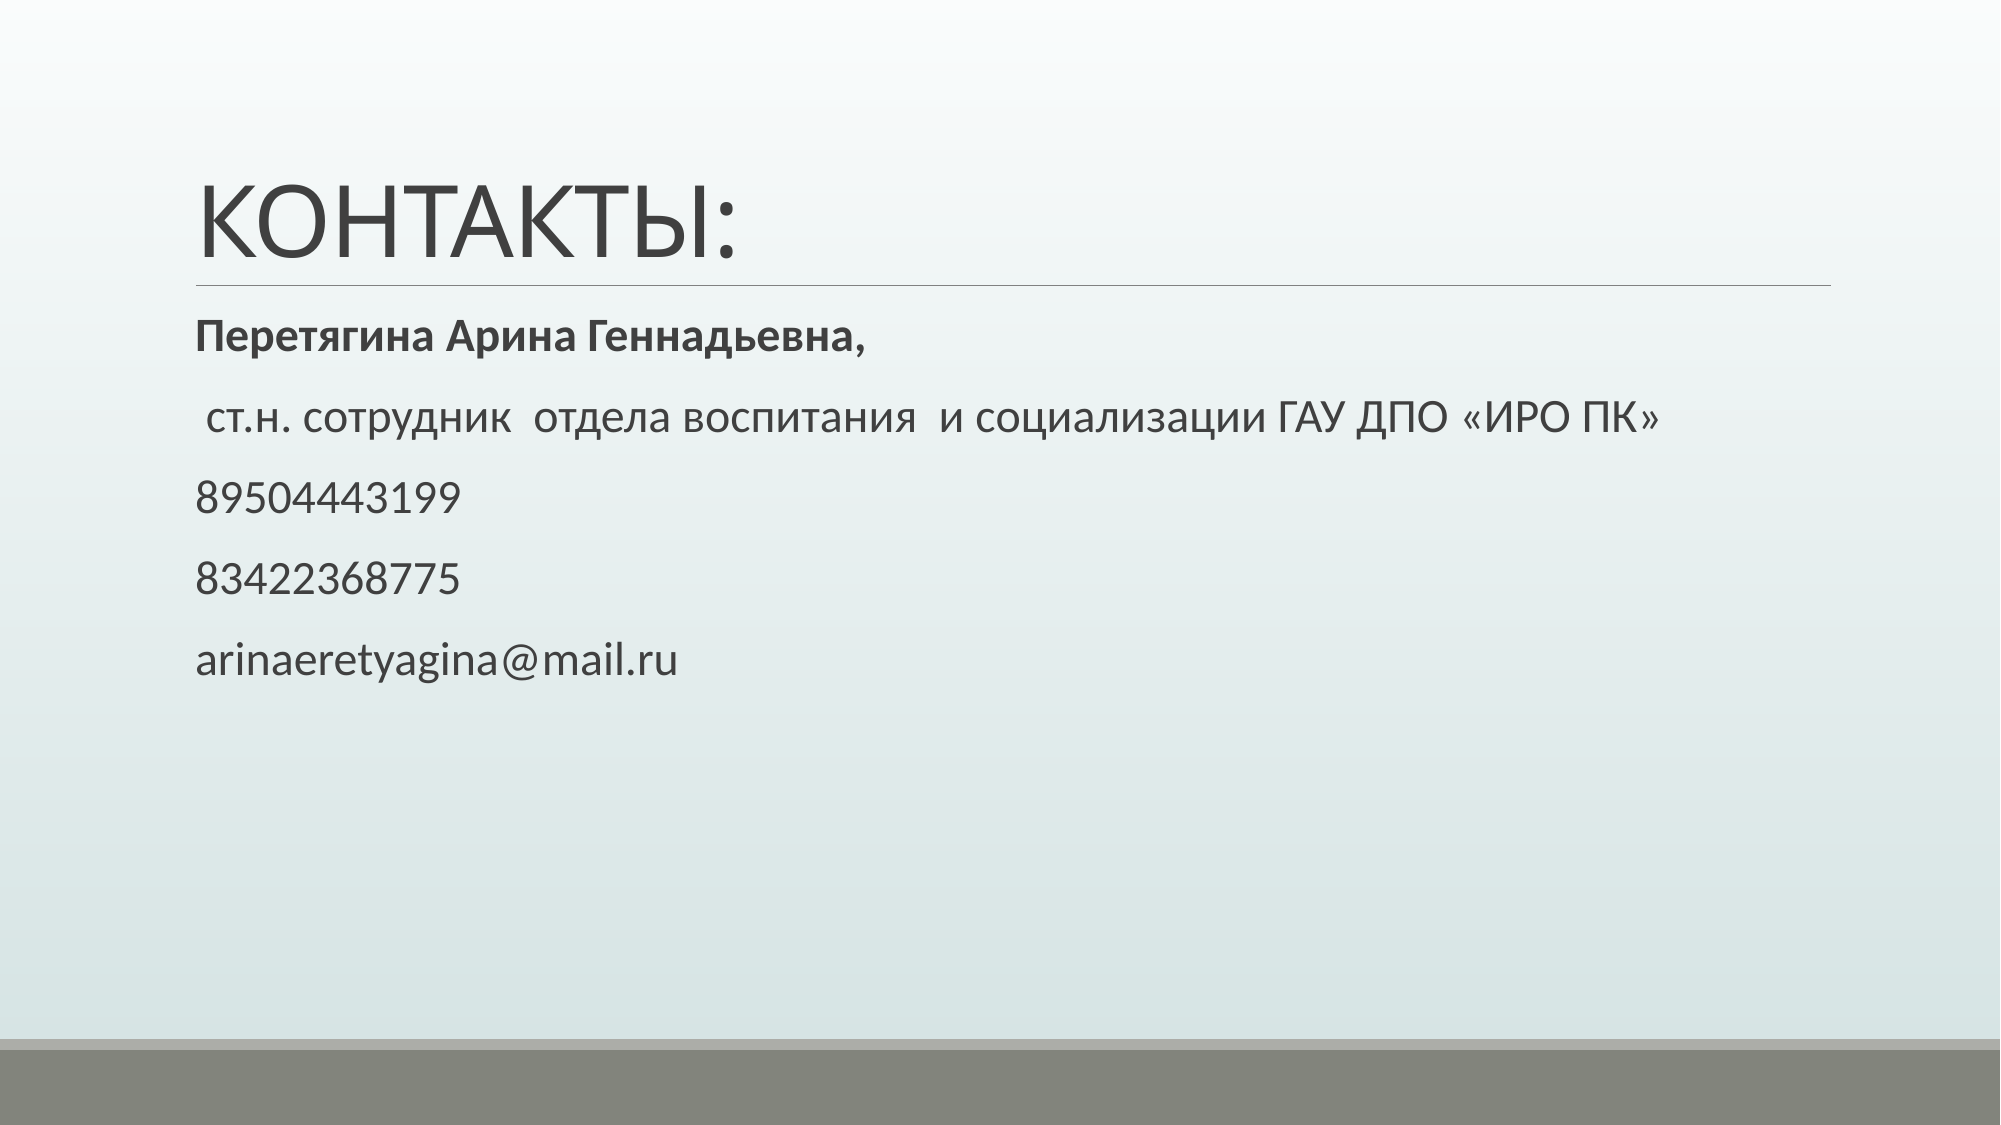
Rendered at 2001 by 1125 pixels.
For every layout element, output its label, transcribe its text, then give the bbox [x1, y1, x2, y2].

list Перетягина Арина Геннадьевна, ст.н. сотрудник отдела воспитания и социализации ГАУ ДПО «ИРО ПК» 89504443199 83422368775 arinaeretyagina@mail.ru [180, 302, 1830, 963]
title КОНТАКТЫ: [180, 47, 1830, 285]
